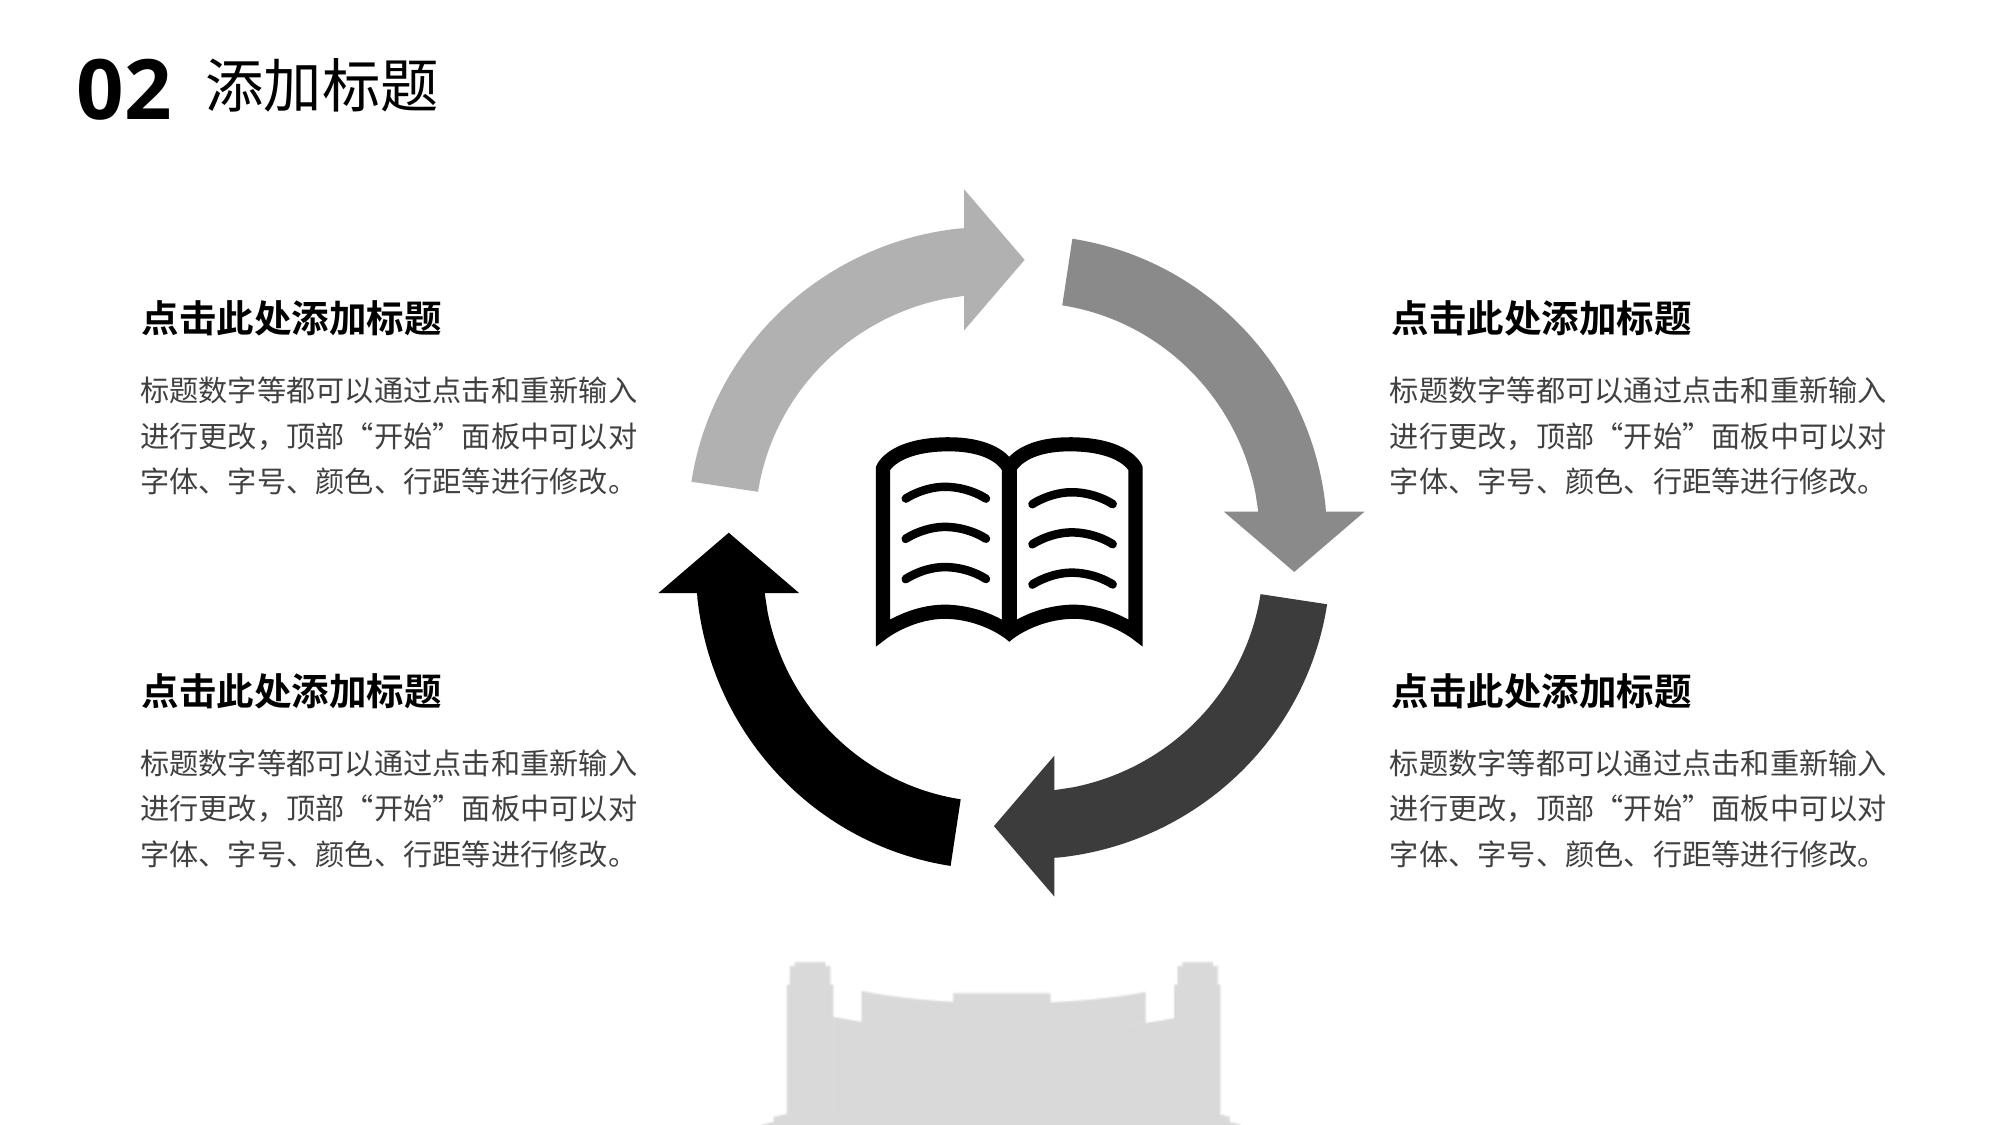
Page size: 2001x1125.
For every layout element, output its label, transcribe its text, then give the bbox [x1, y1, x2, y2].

text_box 点击此处添加标题 [1376, 273, 1707, 348]
text_box [758, 938, 1242, 1125]
text_box 标题数字等都可以通过点击和重新输入进行更改，顶部“开始”面板中可以对字体、字号、颜色、行距等进行修改。 [1375, 354, 1904, 506]
text_box 点击此处添加标题 [127, 273, 457, 348]
text_box 点击此处添加标题 [127, 646, 457, 720]
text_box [61, 39, 498, 137]
text_box 标题数字等都可以通过点击和重新输入进行更改，顶部“开始”面板中可以对字体、字号、颜色、行距等进行修改。 [125, 727, 654, 879]
text_box [993, 594, 1328, 897]
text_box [875, 437, 1143, 647]
text_box 标题数字等都可以通过点击和重新输入进行更改，顶部“开始”面板中可以对字体、字号、颜色、行距等进行修改。 [125, 354, 654, 506]
text_box 点击此处添加标题 [1376, 646, 1707, 720]
text_box 标题数字等都可以通过点击和重新输入进行更改，顶部“开始”面板中可以对字体、字号、颜色、行距等进行修改。 [1375, 727, 1904, 879]
text_box [658, 532, 961, 866]
text_box [691, 189, 1025, 492]
text_box [1062, 238, 1365, 572]
